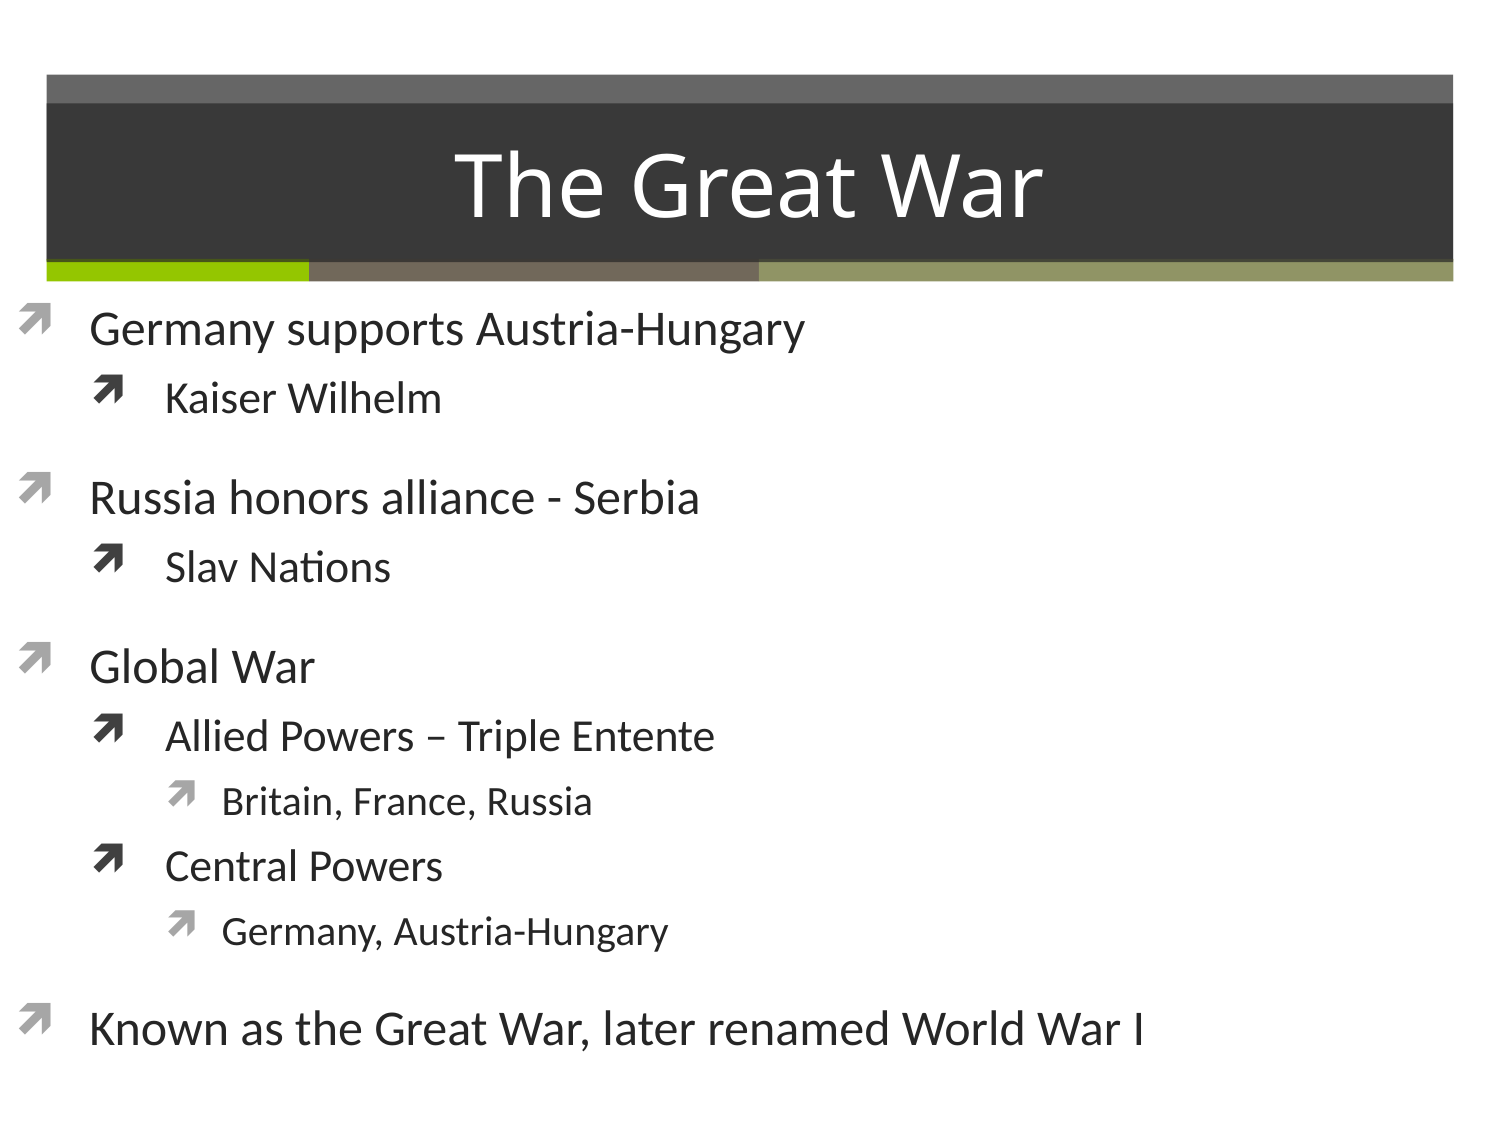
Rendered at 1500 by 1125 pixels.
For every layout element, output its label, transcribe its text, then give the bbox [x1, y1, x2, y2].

list Germany supports Austria-Hungary Kaiser Wilhelm Russia honors alliance - Serbia Slav Nations Global War Allied Powers – Triple Entente Britain, France, Russia Central Powers Germany, Austria-Hungary Known as the Great War, later renamed World War I [0, 287, 1500, 1125]
title The Great War [46, 103, 1454, 263]
